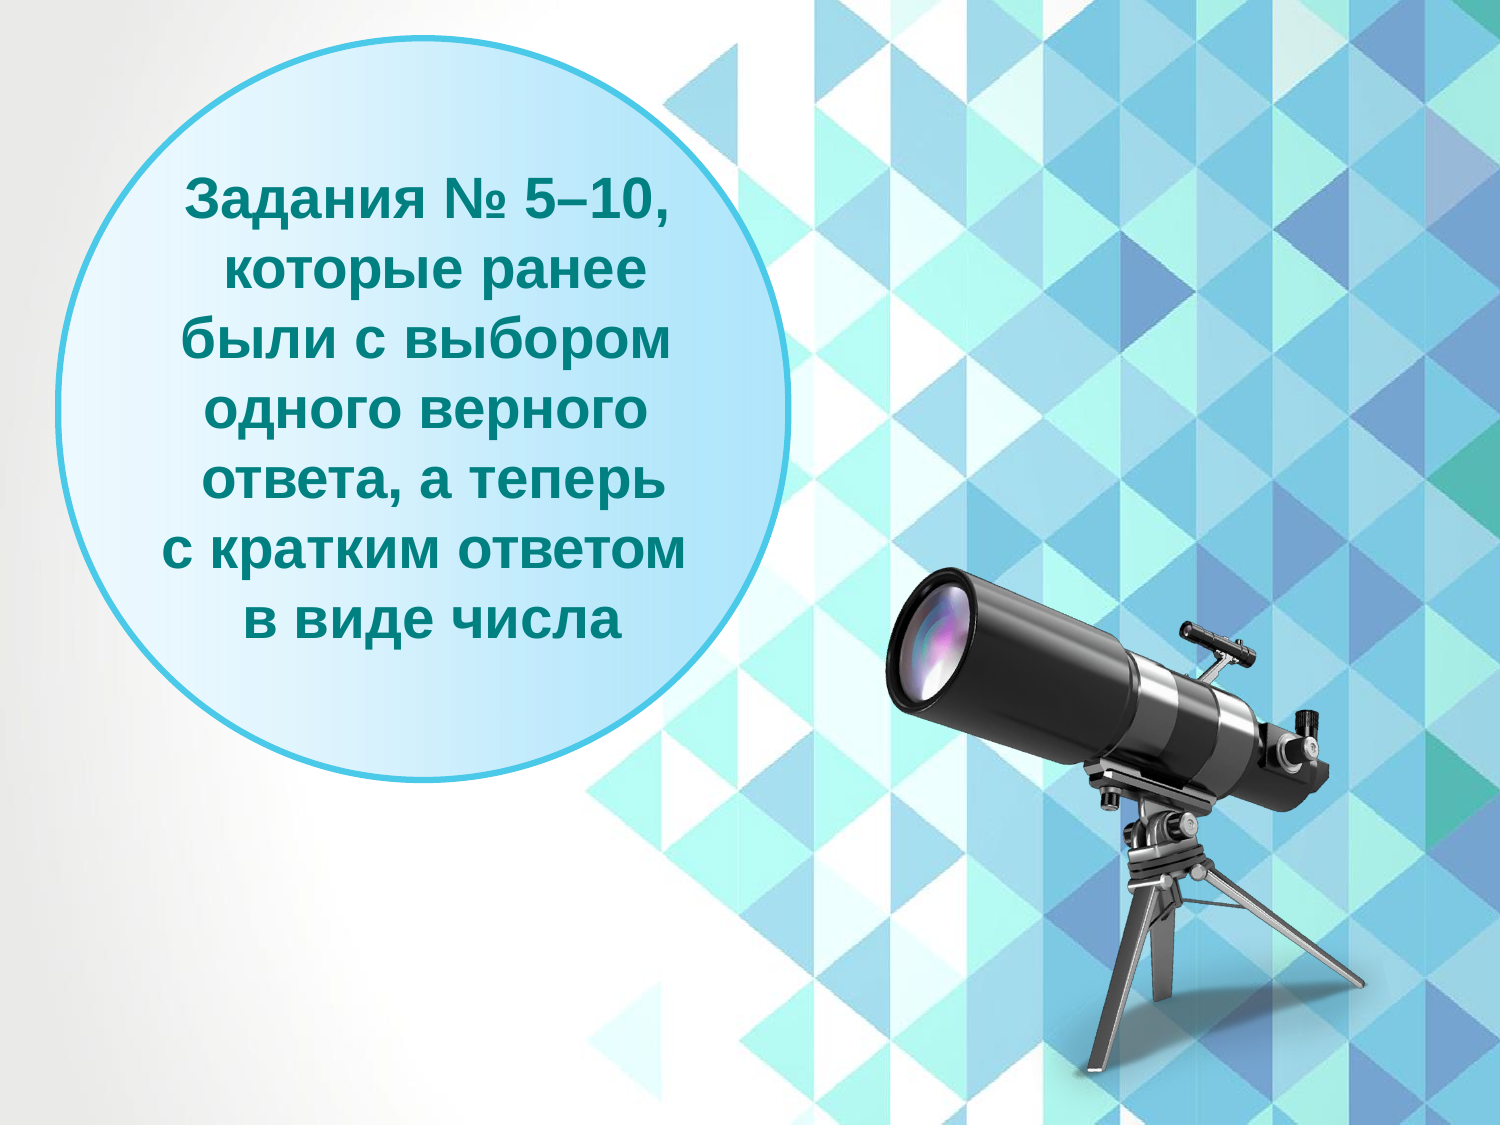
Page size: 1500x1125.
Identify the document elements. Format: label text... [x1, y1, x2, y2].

text_box Задания № 5–10, которые ранее были с выбором одного верного ответа, а теперь с кратким ответом в виде числа [154, 158, 692, 651]
text_box [839, 487, 1404, 1125]
text_box [448, 38, 789, 390]
text_box [58, 38, 789, 781]
text_box [58, 38, 398, 377]
text_box [58, 441, 395, 780]
text_box [0, 0, 1500, 1125]
text_box [451, 428, 789, 780]
